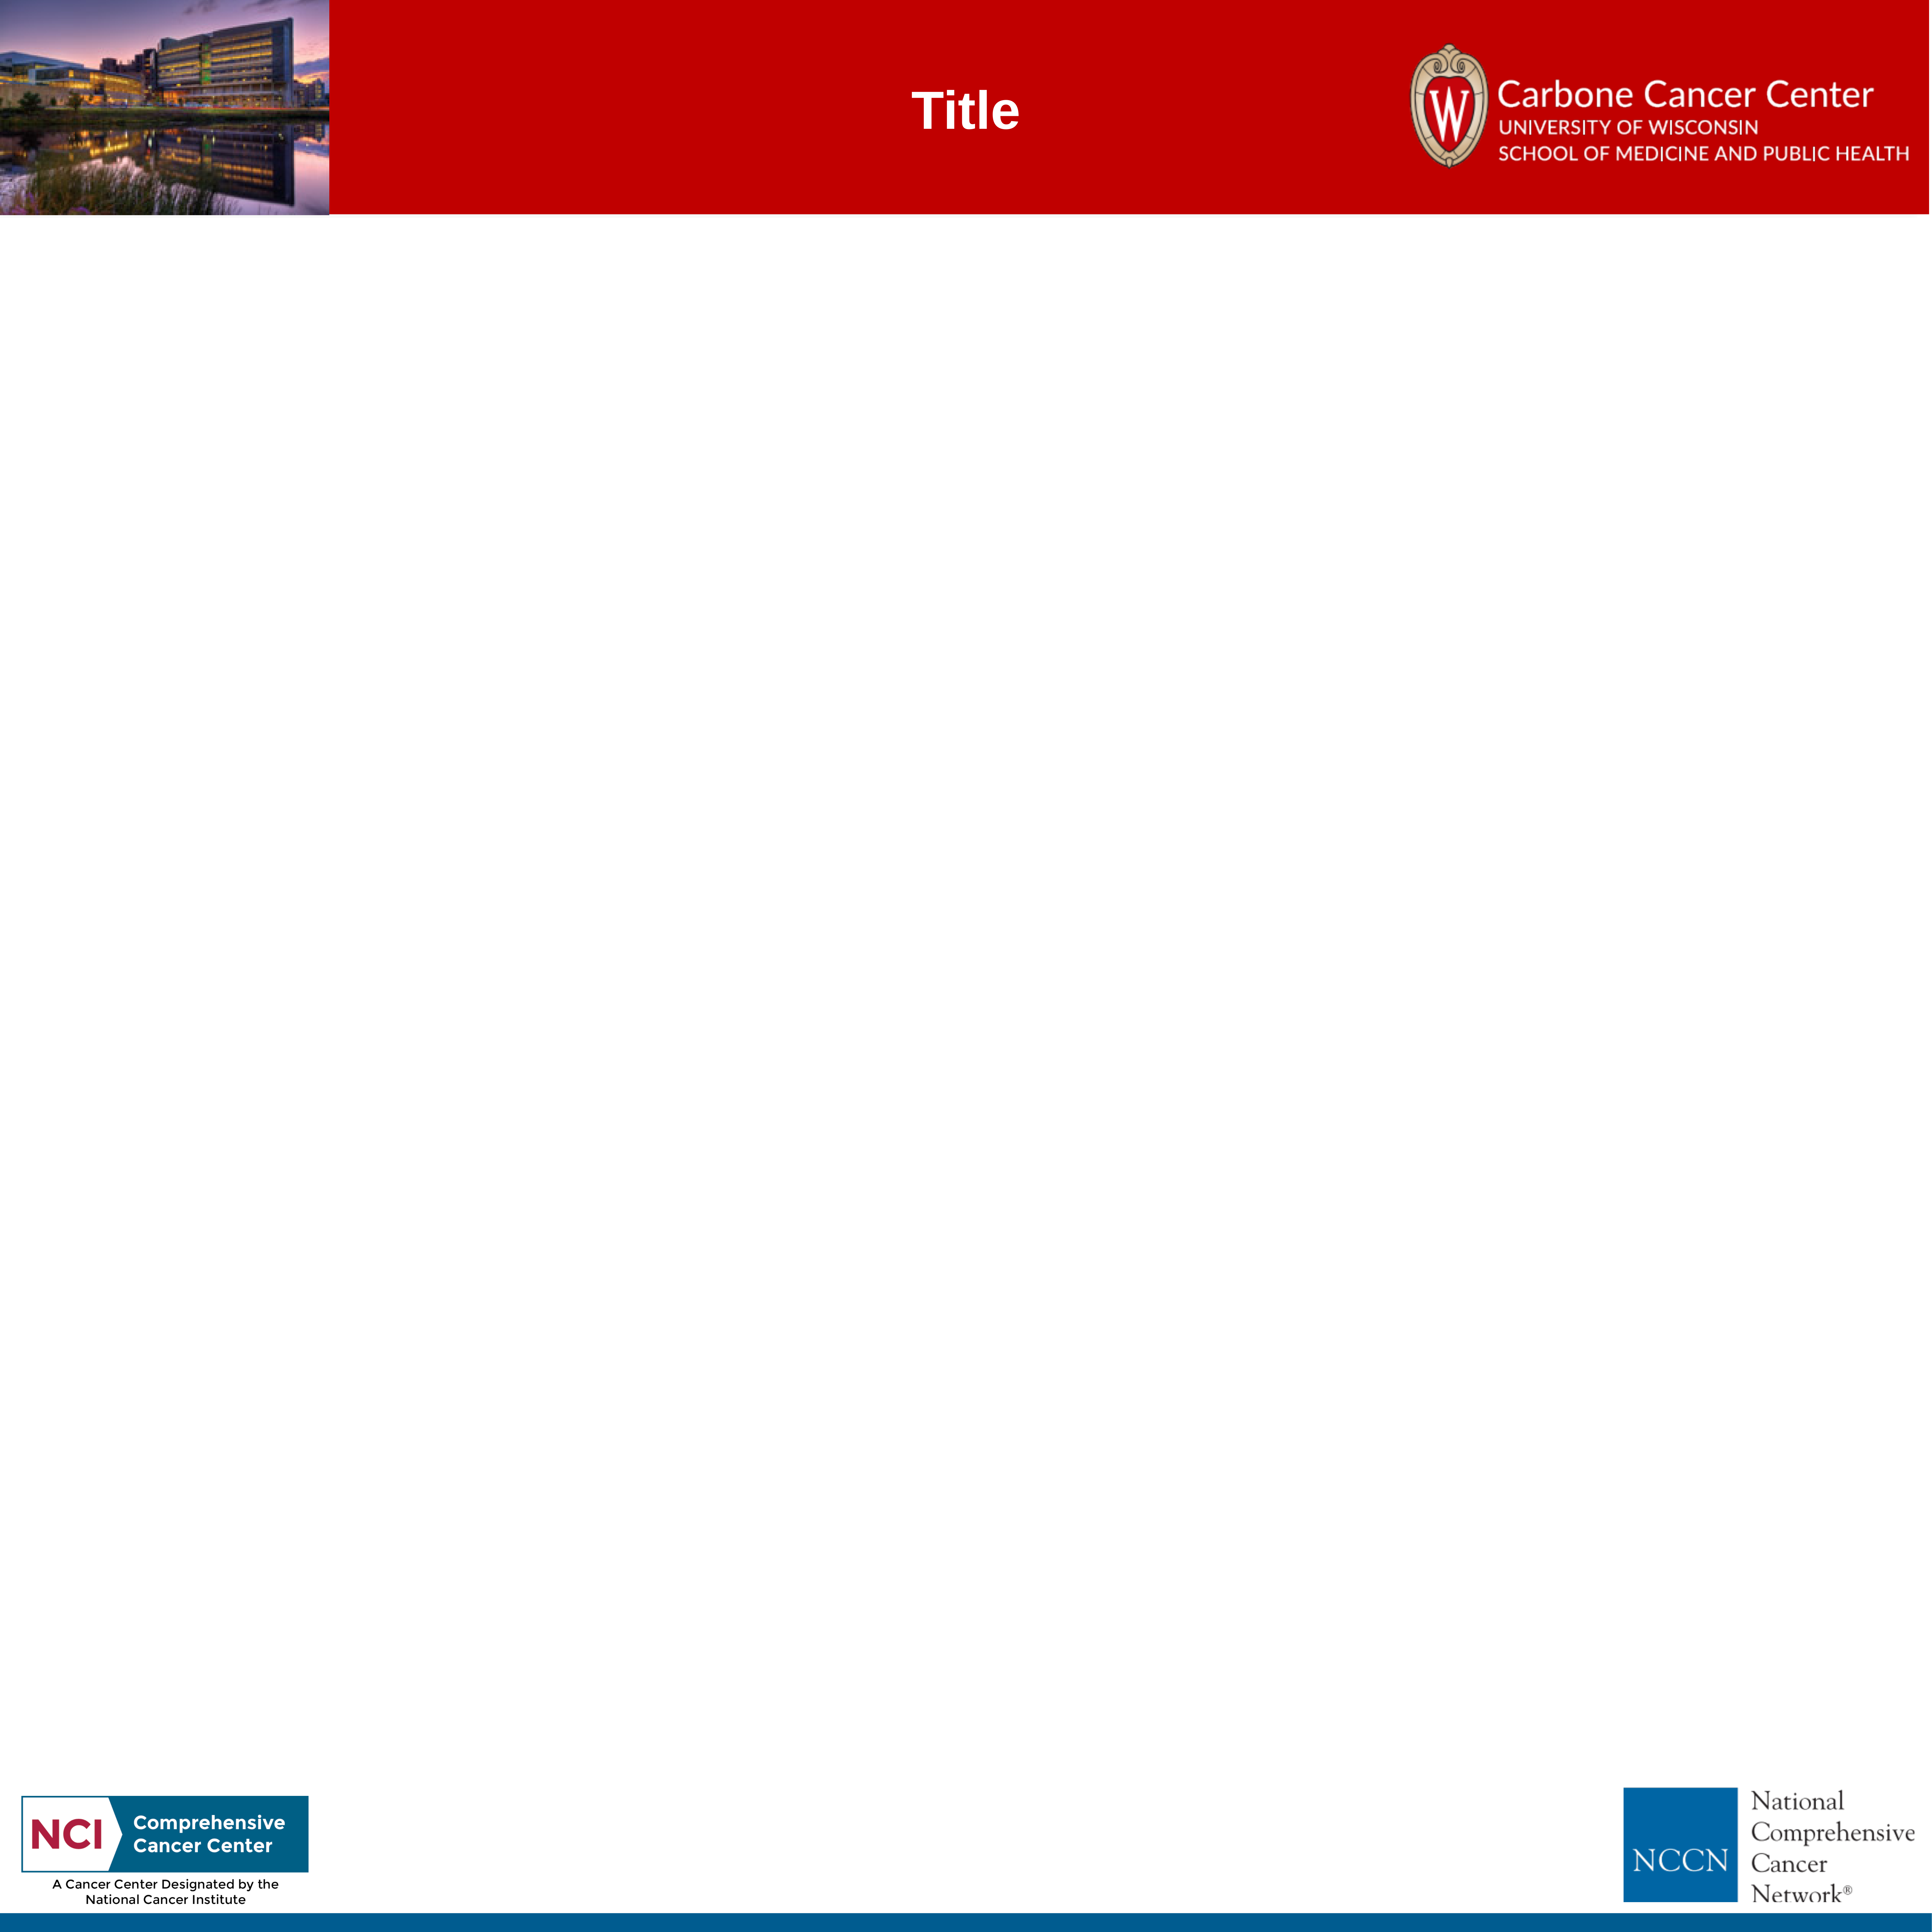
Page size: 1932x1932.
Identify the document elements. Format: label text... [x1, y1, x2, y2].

picture [234, 1842, 244, 1852]
picture [266, 1842, 272, 1852]
picture [258, 1819, 261, 1829]
picture [258, 1815, 261, 1818]
picture [180, 1819, 190, 1833]
picture [254, 1842, 264, 1852]
text_box Title [907, 73, 1025, 142]
picture [183, 1842, 193, 1852]
picture [192, 1819, 198, 1829]
picture [134, 1839, 146, 1852]
picture [160, 1819, 177, 1829]
picture [23, 1798, 122, 1871]
picture [208, 1839, 220, 1852]
picture [275, 1819, 285, 1830]
picture [263, 1819, 273, 1829]
picture [21, 1873, 309, 1911]
picture [245, 1839, 253, 1852]
picture [134, 1815, 146, 1830]
picture [247, 1819, 256, 1830]
picture [148, 1819, 159, 1830]
picture [172, 1842, 181, 1852]
picture [224, 1819, 234, 1830]
picture [148, 1842, 157, 1852]
picture [212, 1815, 221, 1829]
picture [0, 22, 329, 215]
picture [199, 1819, 210, 1830]
picture [160, 1842, 169, 1852]
picture [222, 1842, 232, 1852]
picture [236, 1819, 246, 1829]
picture [195, 1842, 201, 1852]
text_box [0, 0, 1932, 22]
